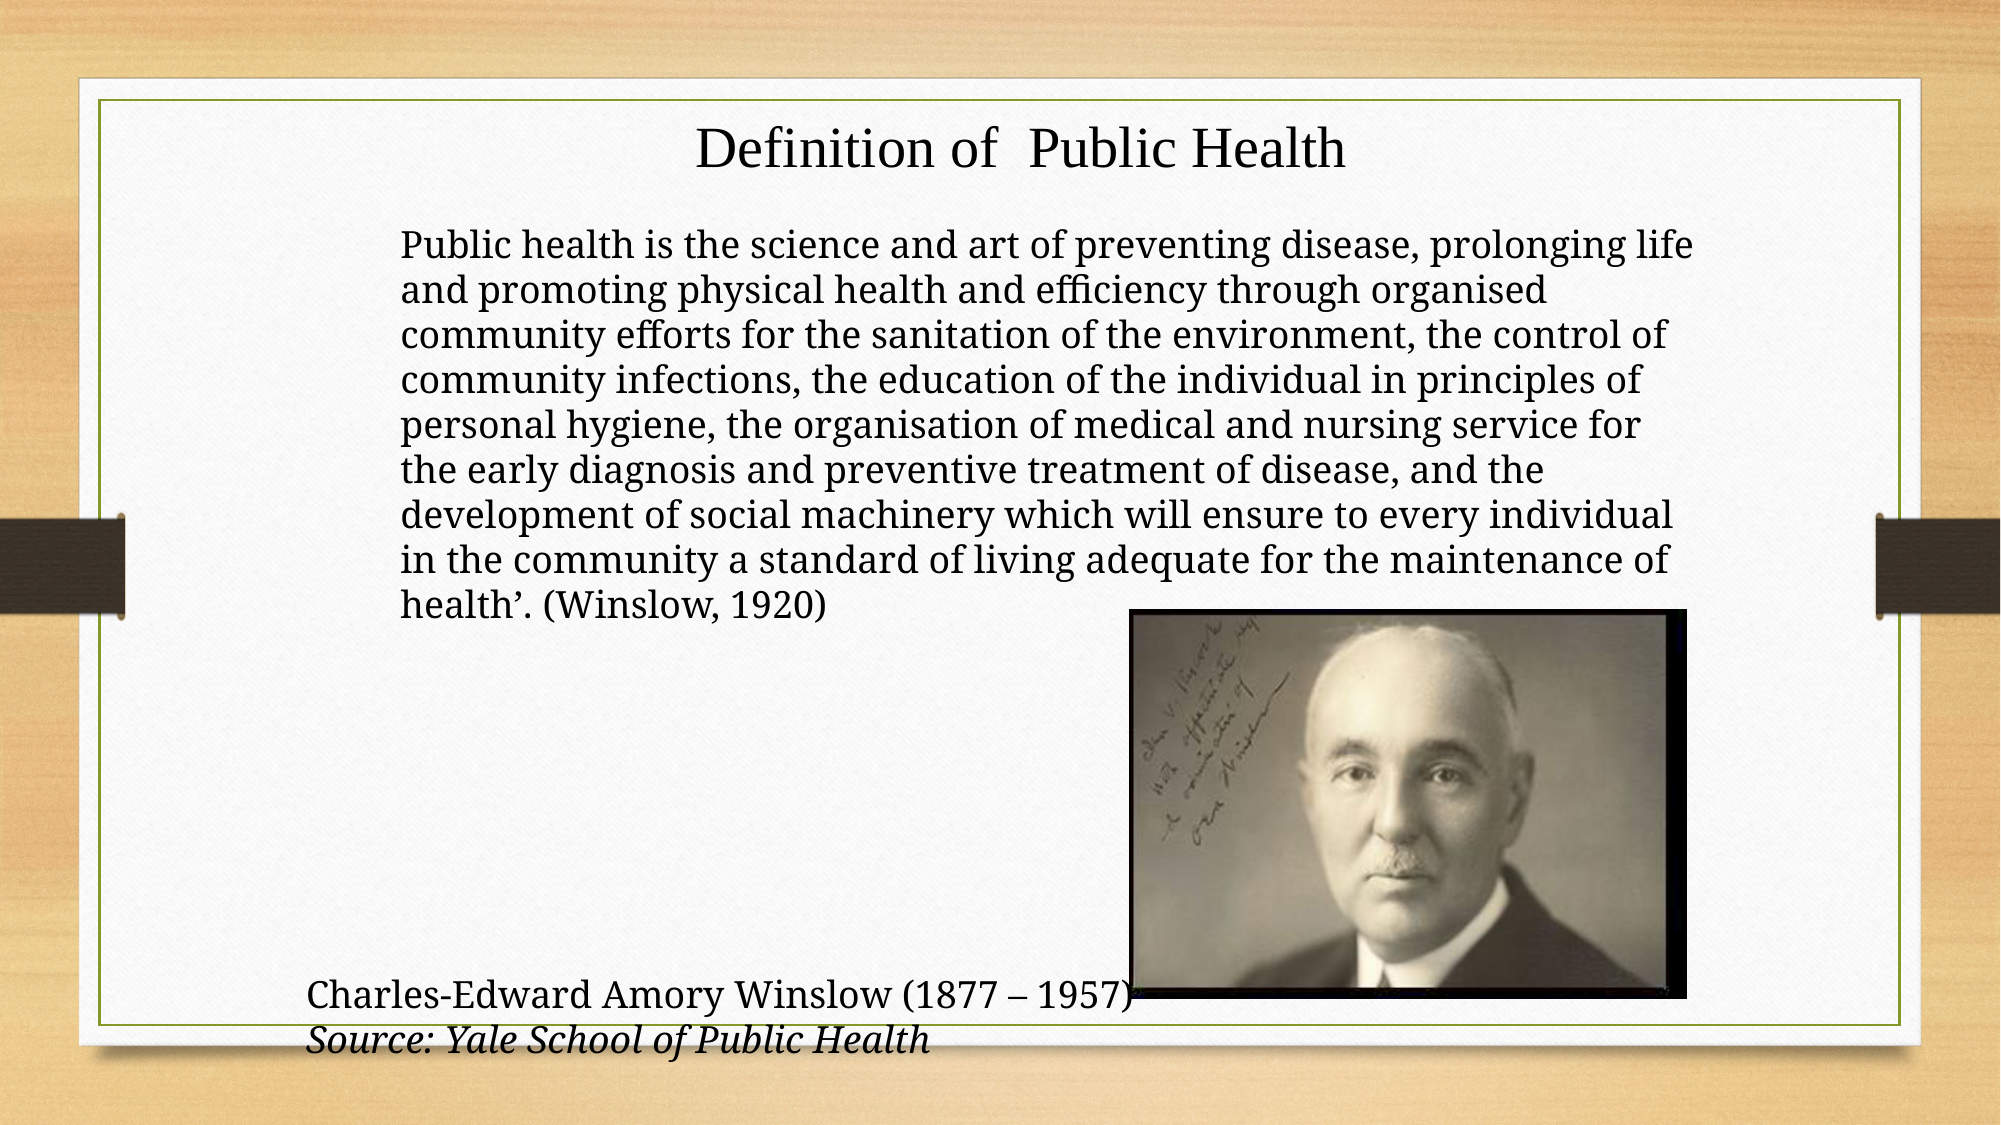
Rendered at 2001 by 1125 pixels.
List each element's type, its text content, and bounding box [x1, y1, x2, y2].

text_box Definition of Public Health [681, 101, 1367, 187]
picture [0, 0, 2001, 1125]
text_box Public health is the science and art of preventing disease, prolonging life and promoting physical health and efficiency through organised community efforts for the sanitation of the environment, the control of community infections, the education of the individual in principles of personal hygiene, the organisation of medical and nursing service for the early diagnosis and preventive treatment of disease, and the development of social machinery which will ensure to every individual in the community a standard of living adequate for the maintenance of health’. (Winslow, 1920) [385, 214, 1721, 634]
text_box Charles-Edward Amory Winslow (1877 – 1957) Source: Yale School of Public Health [291, 918, 1166, 1069]
